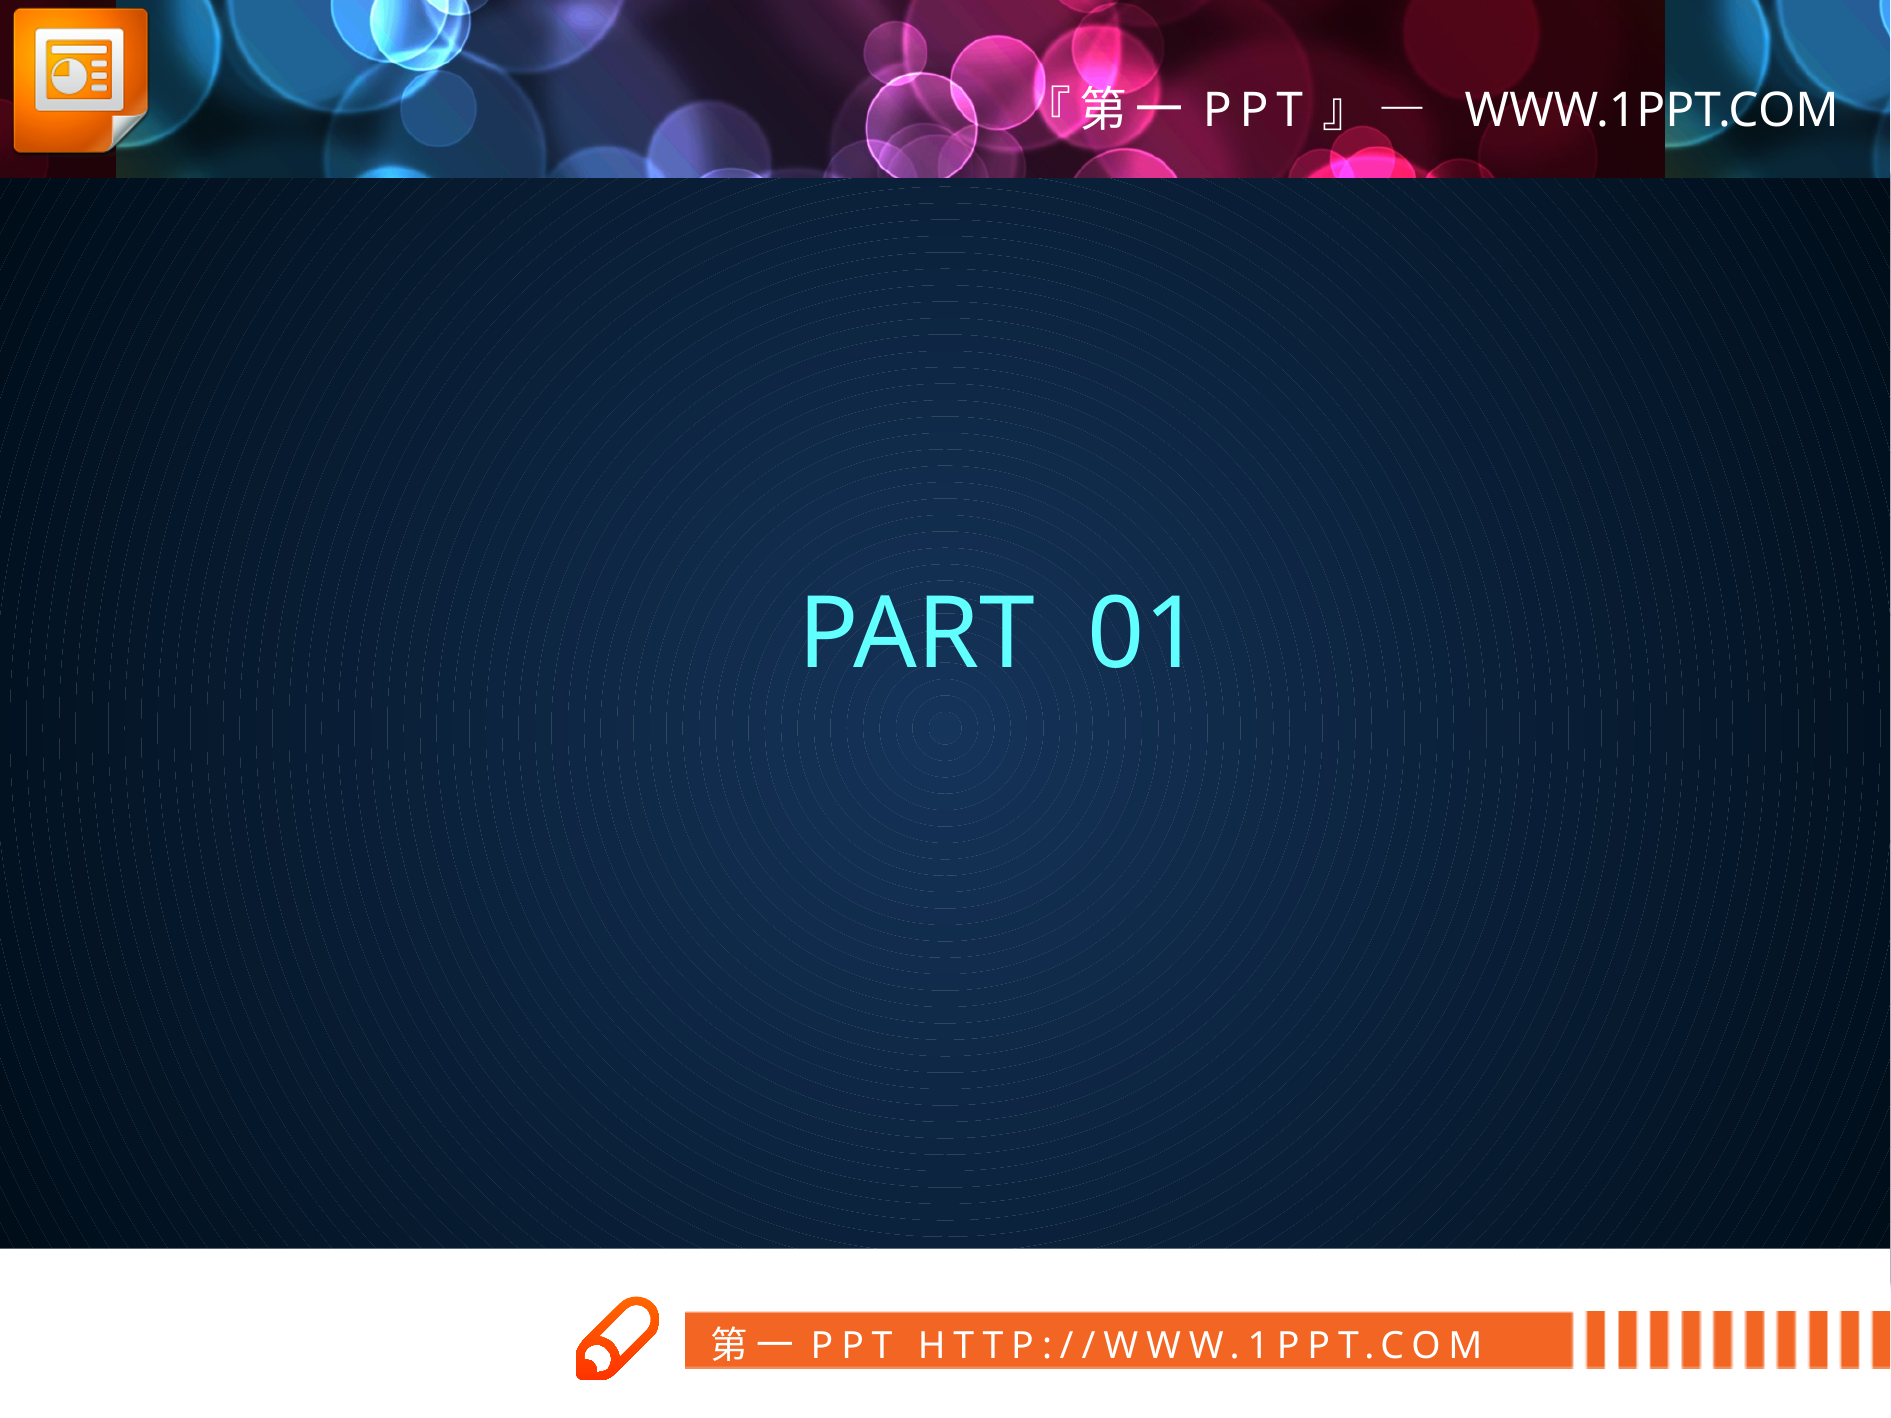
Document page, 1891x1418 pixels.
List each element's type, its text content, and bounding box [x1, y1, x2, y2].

picture [685, 1311, 1891, 1369]
picture [0, 0, 1891, 178]
text_box PART 01 [783, 560, 1217, 696]
